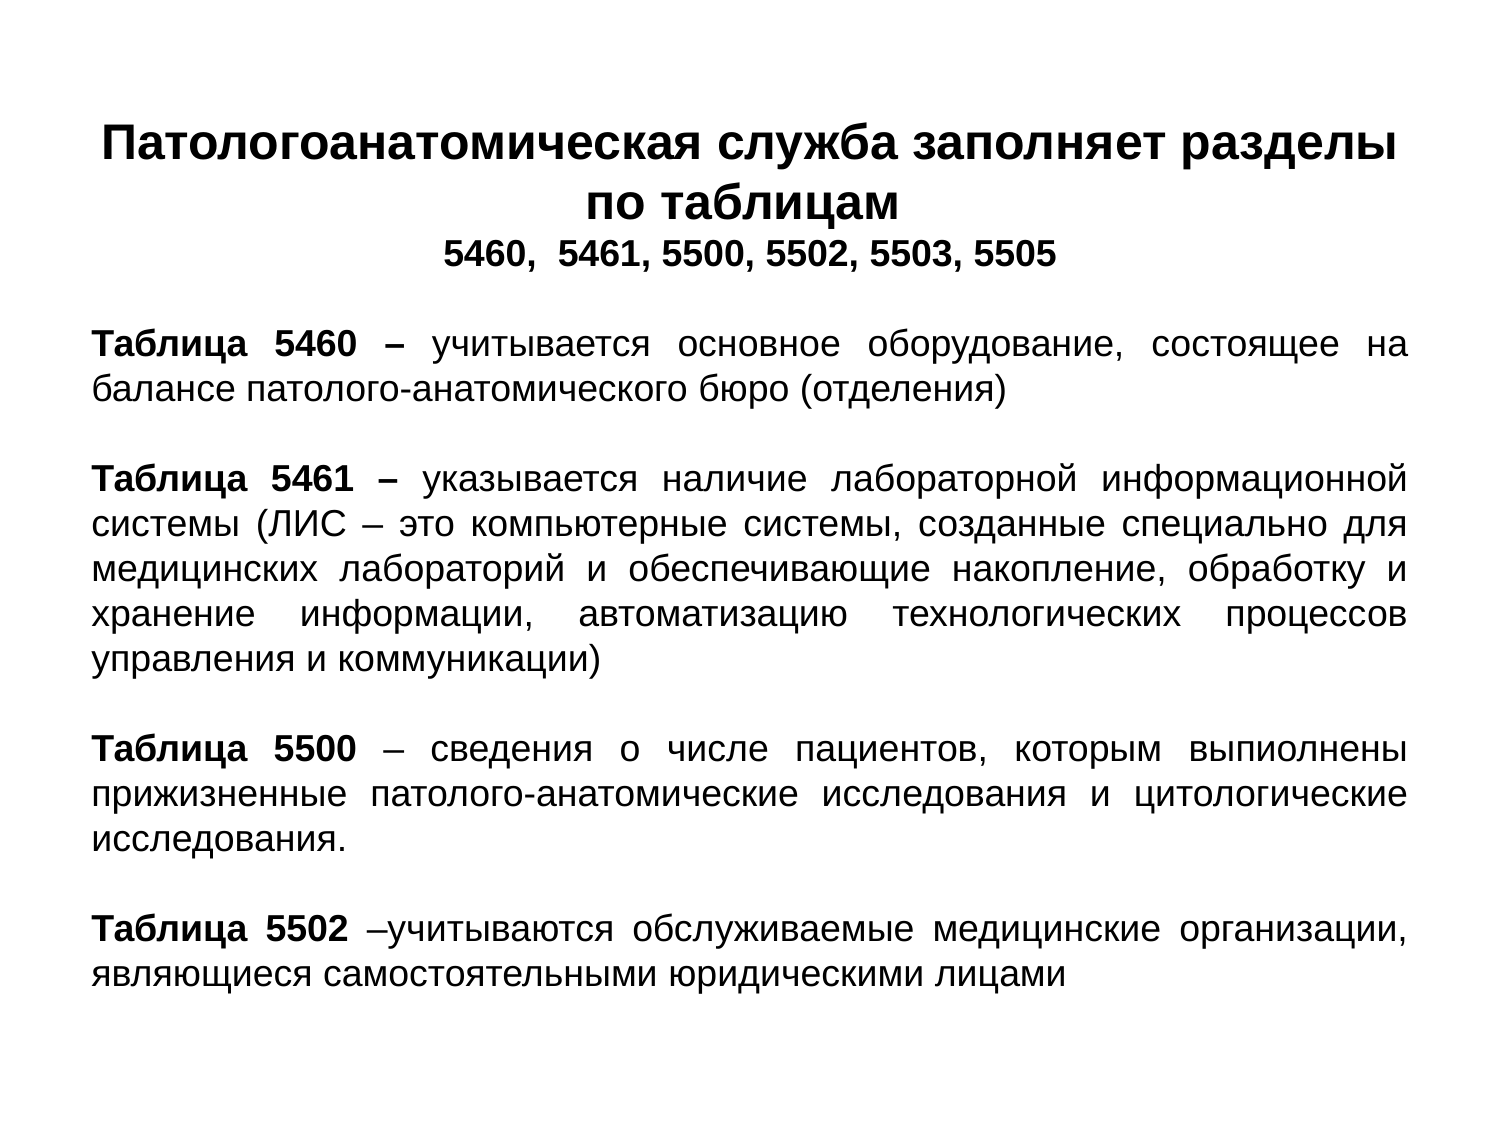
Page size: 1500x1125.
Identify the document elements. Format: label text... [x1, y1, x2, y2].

text_box Патологоанатомическая служба заполняет разделы по таблицам 5460, 5461, 5500, 5502, 5503, 5505 Таблица 5460 – учитывается основное оборудование, состоящее на балансе патолого-анатомического бюро (отделения) Таблица 5461 – указывается наличие лабораторной информационной системы (ЛИС – это компьютерные системы, созданные специально для медицинских лабораторий и обеспечивающие накопление, обработку и хранение информации, автоматизацию технологических процессов управления и коммуникации) Таблица 5500 – сведения о числе пациентов, которым выпиолнены прижизненные патолого-анатомические исследования и цитологические исследования. Таблица 5502 –учитываются обслуживаемые медицинские организации, являющиеся самостоятельными юридическими лицами [76, 101, 1424, 1047]
